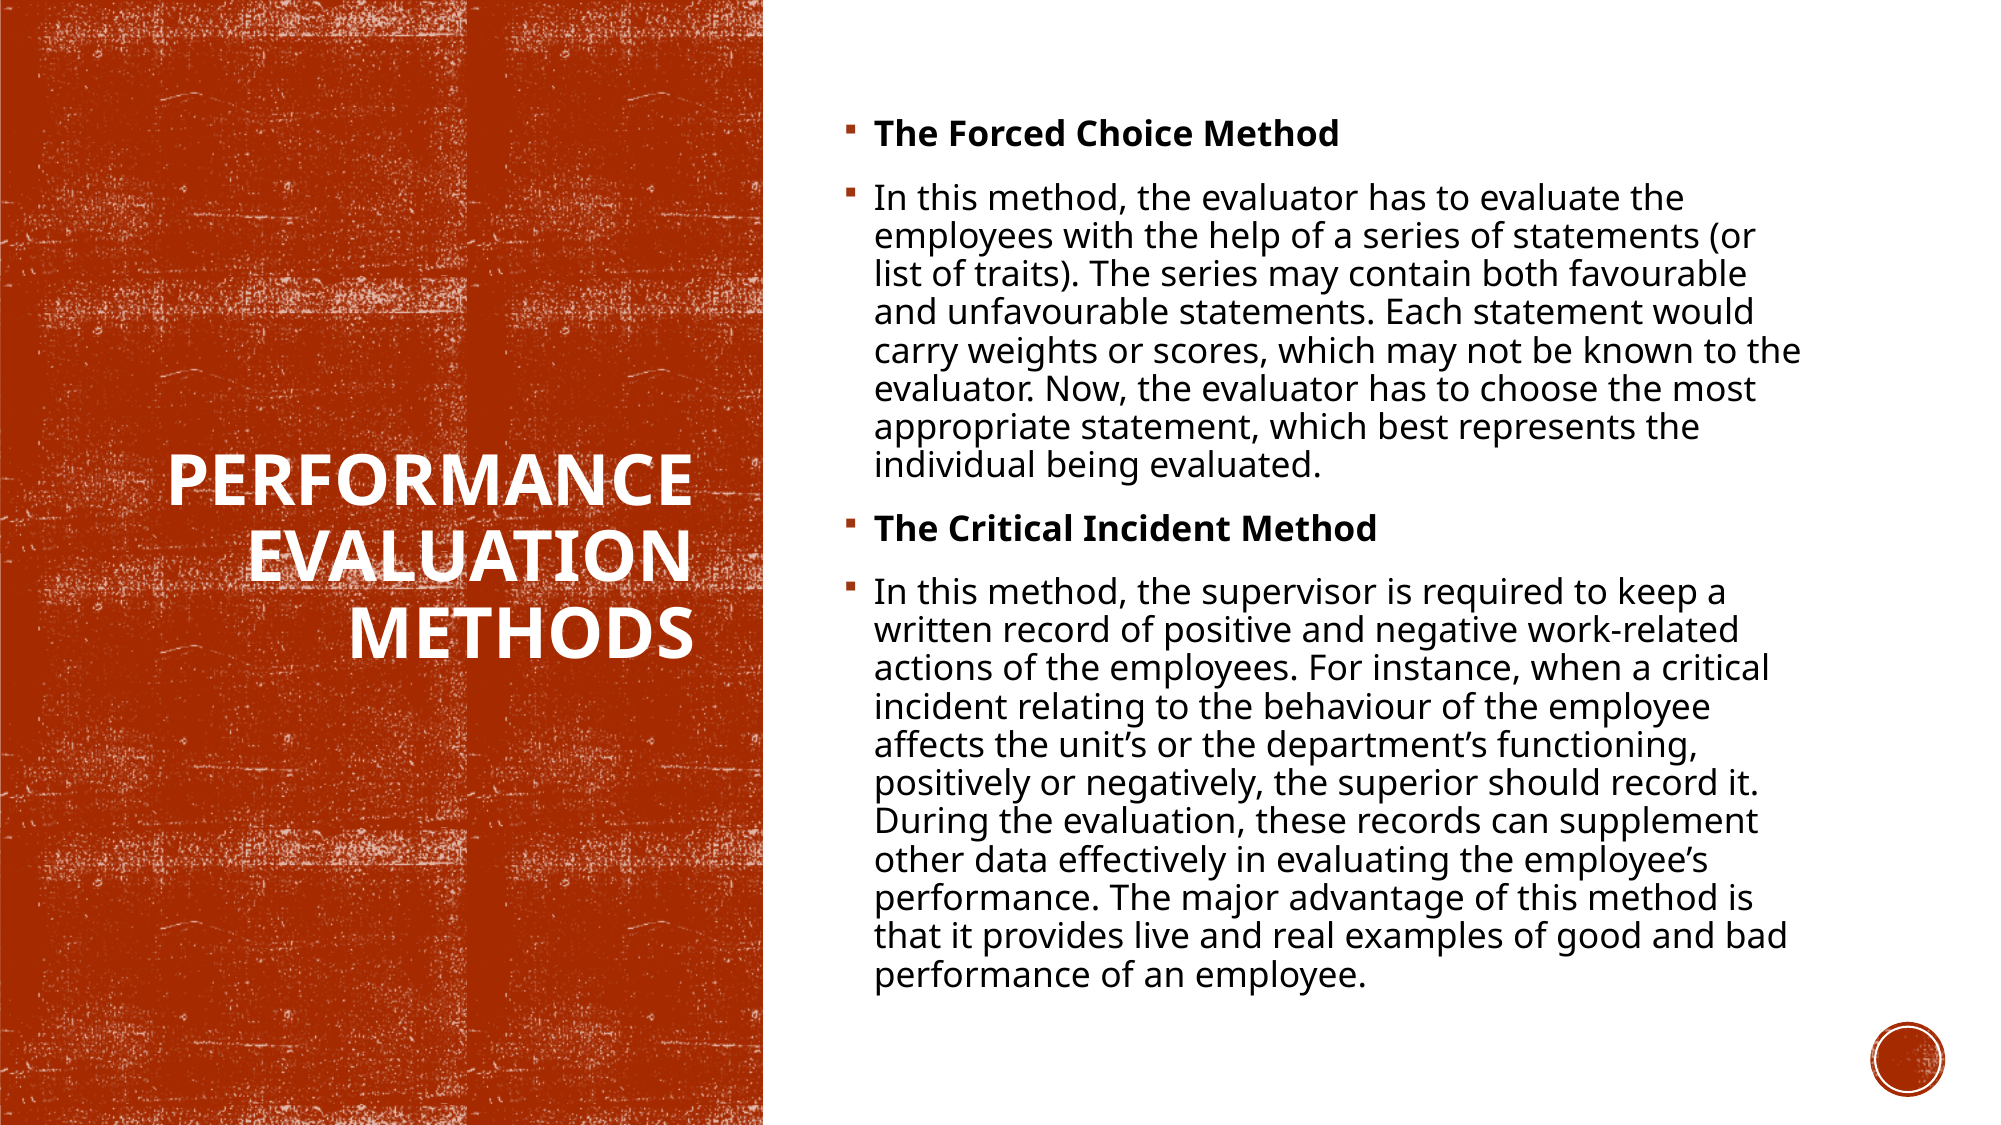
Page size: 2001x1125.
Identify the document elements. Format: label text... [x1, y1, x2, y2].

list The Forced Choice Method In this method, the evaluator has to evaluate the employees with the help of a series of statements (or list of traits). The series may contain both favourable and unfavourable statements. Each statement would carry weights or scores, which may not be known to the evaluator. Now, the evaluator has to choose the most appropriate statement, which best represents the individual being evaluated. The Critical Incident Method In this method, the supervisor is required to keep a written record of positive and negative work-related actions of the employees. For instance, when a critical incident relating to the behaviour of the employee affects the unit’s or the department’s functioning, positively or negatively, the superior should record it. During the evaluation, these records can supplement other data effectively in evaluating the employee’s performance. The major advantage of this method is that it provides live and real examples of good and bad performance of an employee. [829, 98, 1826, 1013]
text_box [1875, 1026, 1941, 1093]
text_box [0, 0, 763, 1125]
title Performance Evaluation Methods [105, 105, 711, 1013]
text_box [1870, 1021, 1946, 1097]
text_box [763, 0, 2000, 1125]
